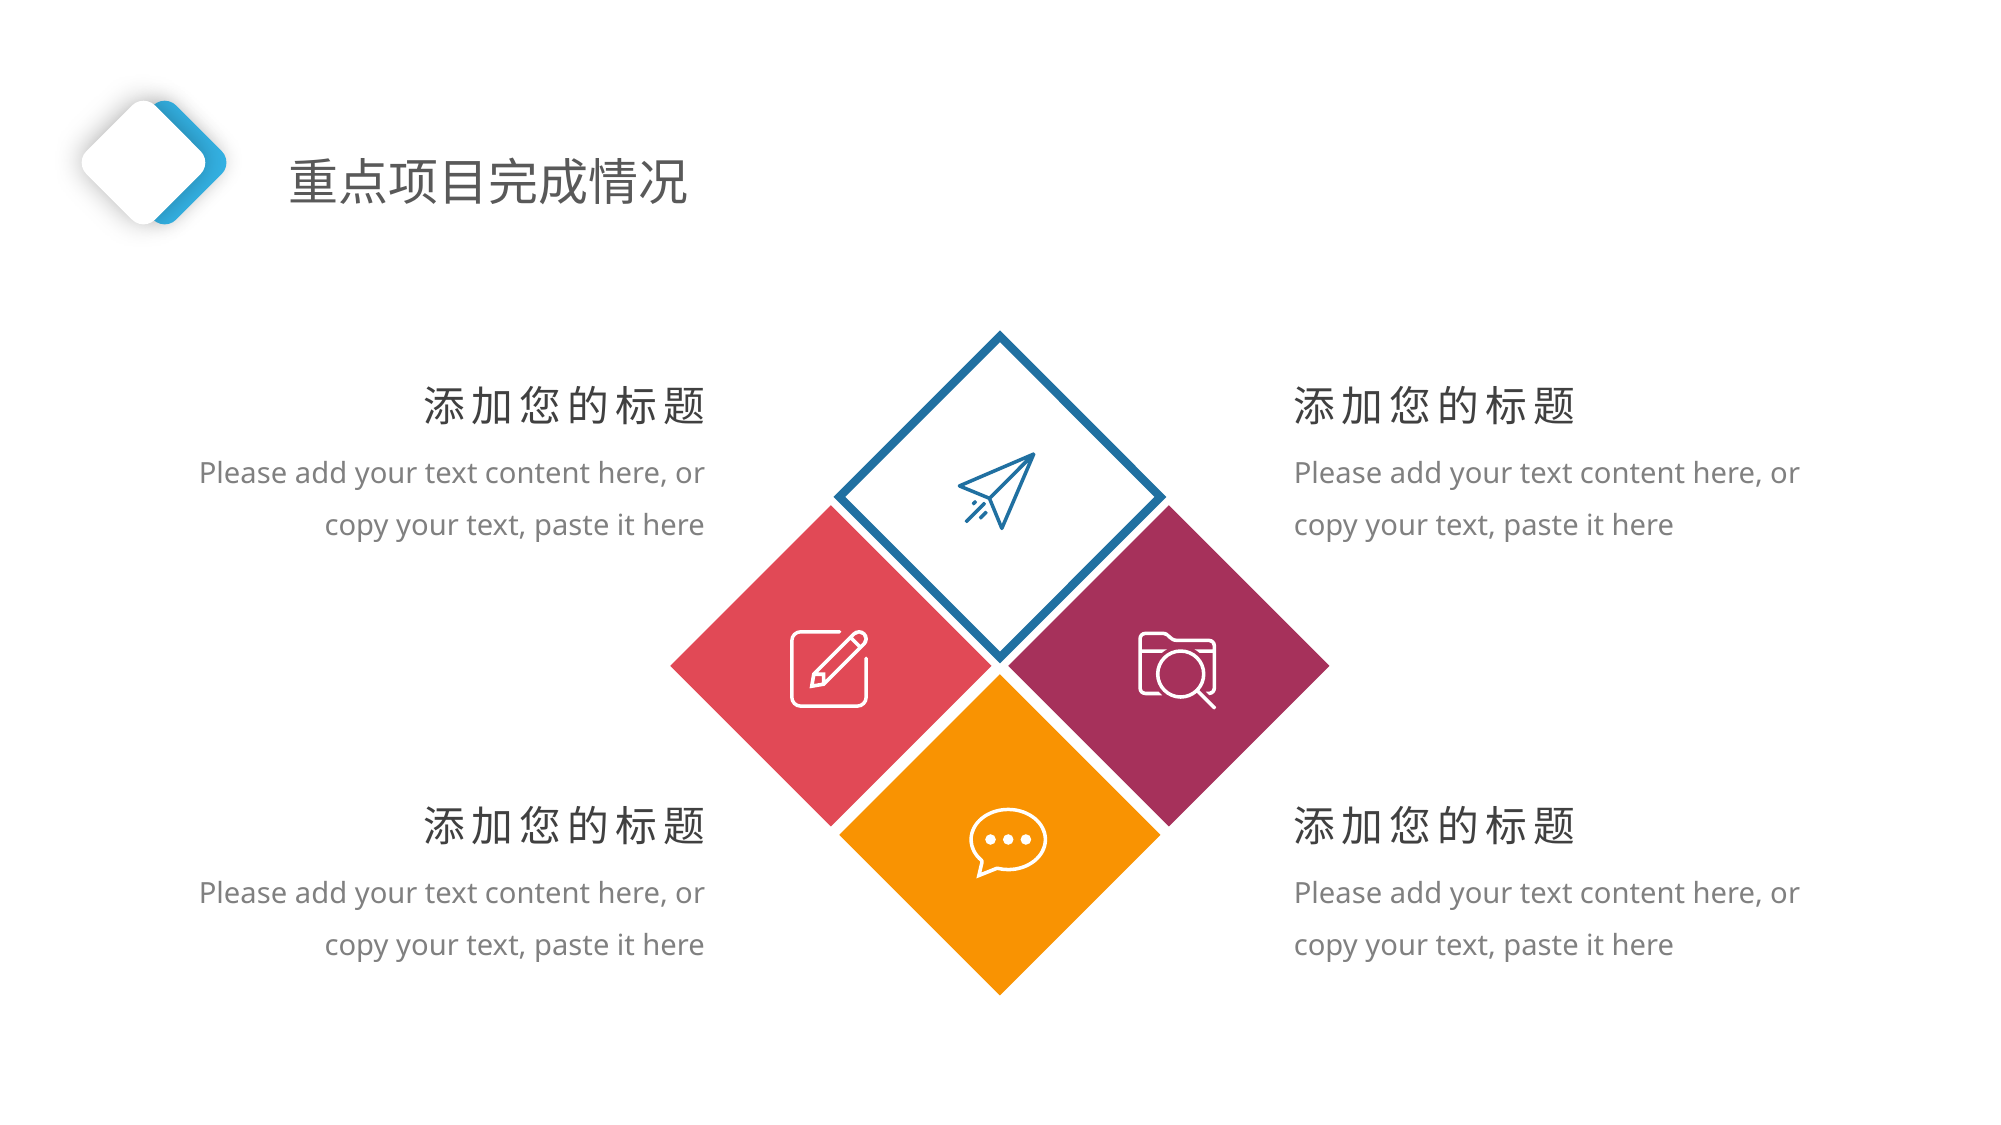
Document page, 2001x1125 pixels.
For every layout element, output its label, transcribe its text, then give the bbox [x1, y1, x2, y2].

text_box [886, 383, 1114, 611]
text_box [1055, 552, 1283, 780]
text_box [157, 347, 721, 545]
text_box 重点项目完成情况 [273, 113, 828, 219]
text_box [717, 552, 945, 780]
text_box [80, 99, 207, 226]
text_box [157, 767, 721, 965]
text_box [1278, 767, 1842, 965]
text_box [1278, 347, 1842, 545]
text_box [886, 721, 1114, 949]
text_box [215, 142, 228, 183]
